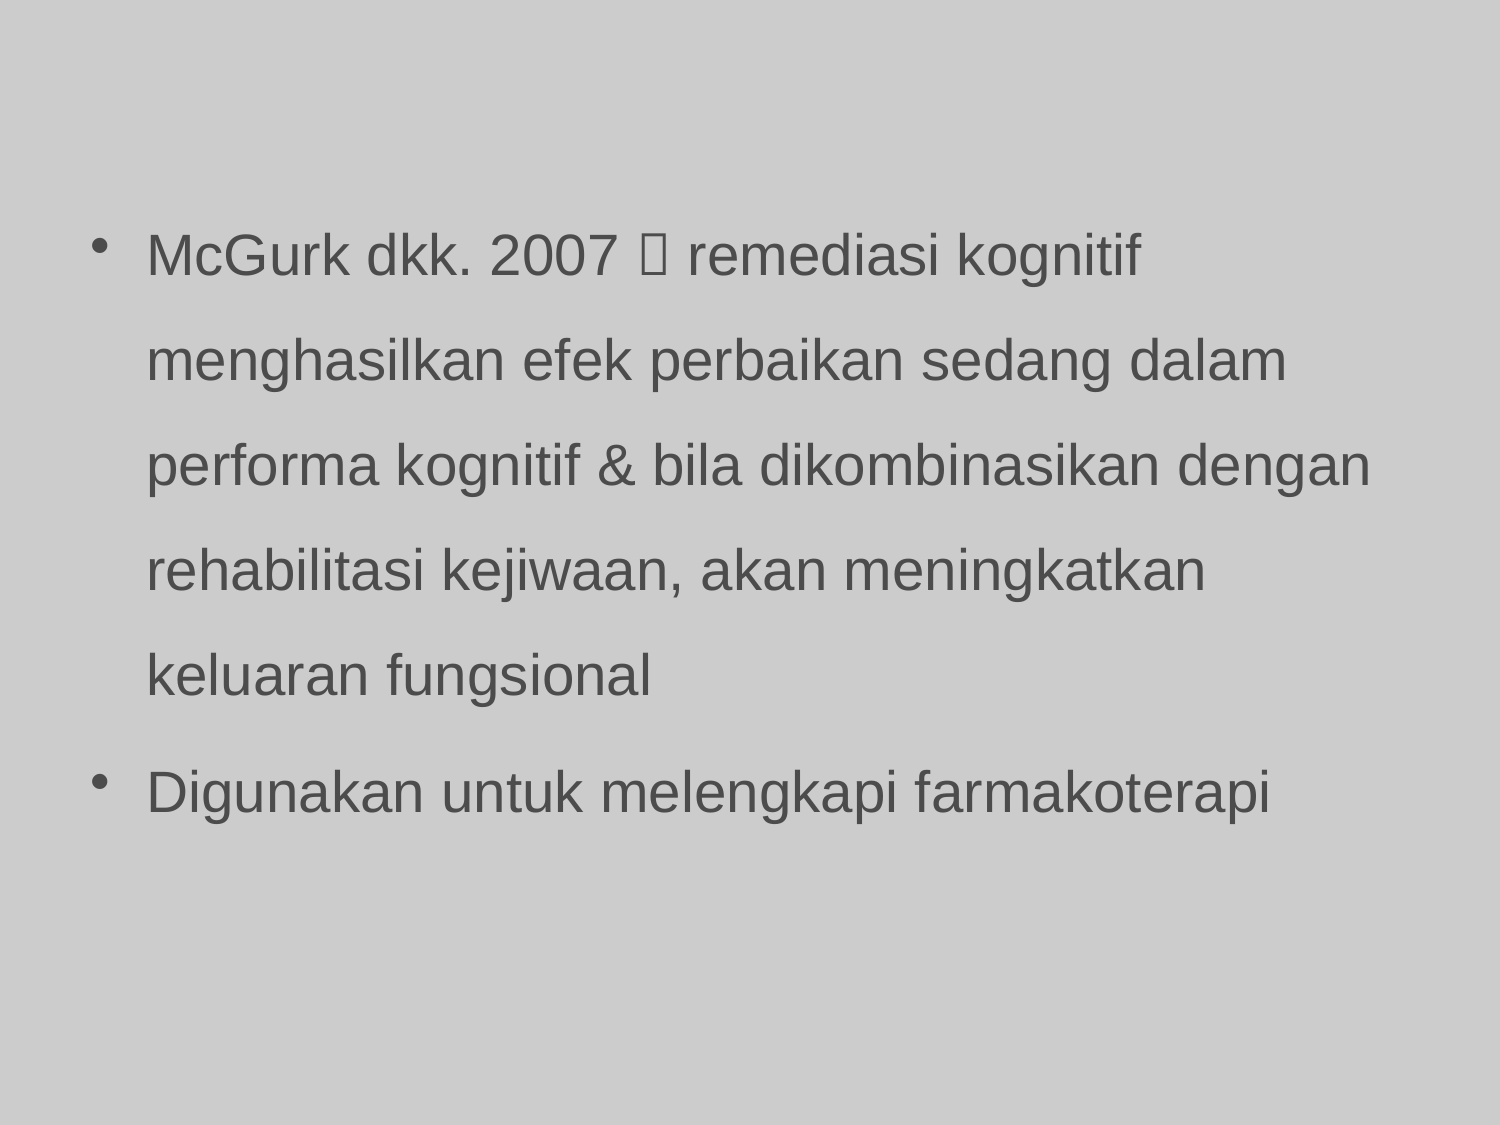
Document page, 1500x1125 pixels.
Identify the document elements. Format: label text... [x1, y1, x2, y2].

list McGurk dkk. 2007  remediasi kognitif menghasilkan efek perbaikan sedang dalam performa kognitif & bila dikombinasikan dengan rehabilitasi kejiwaan, akan meningkatkan keluaran fungsional Digunakan untuk melengkapi farmakoterapi [74, 174, 1426, 1051]
